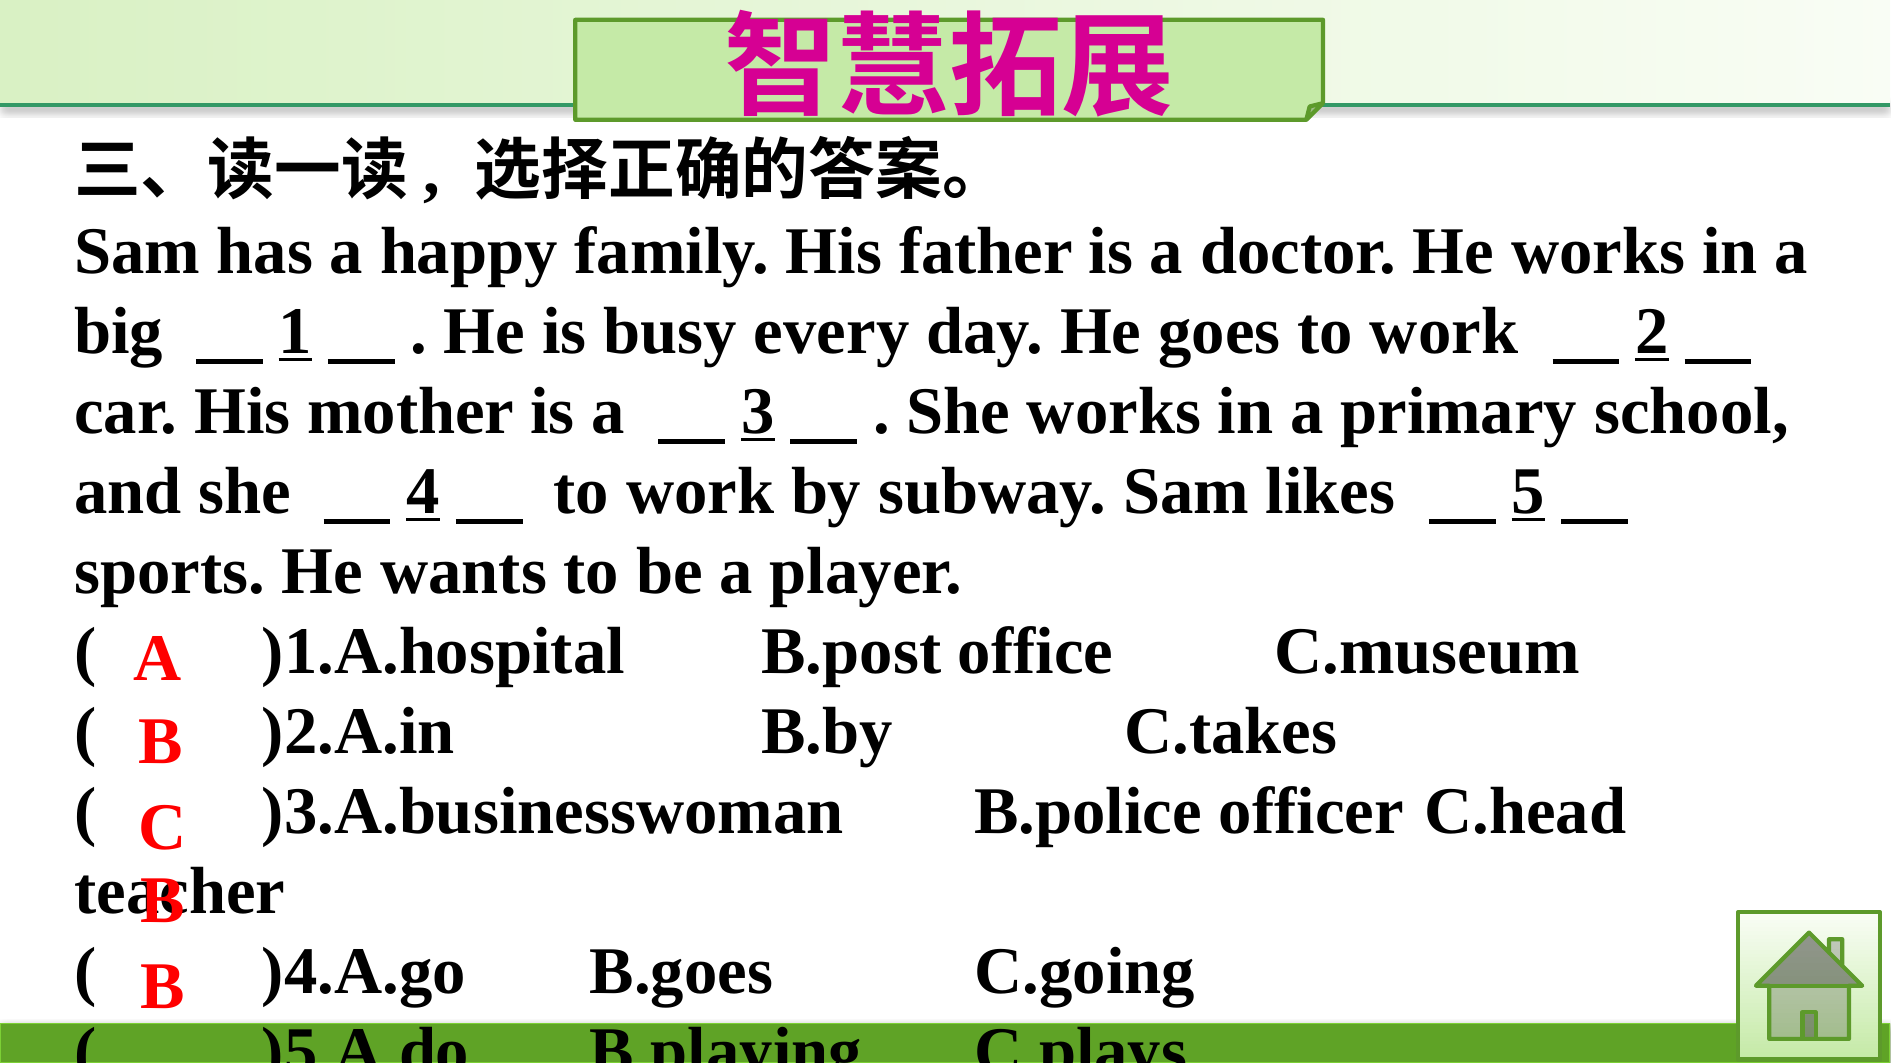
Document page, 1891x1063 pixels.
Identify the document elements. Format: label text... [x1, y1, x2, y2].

text_box 智慧拓展 [573, 17, 1326, 119]
text_box B [125, 832, 200, 918]
text_box A [118, 590, 197, 702]
text_box C [123, 759, 202, 871]
text_box B [125, 918, 200, 1030]
text_box 三、读一读, 选择正确的答案。 Sam has a happy family. His father is a doctor. He works in a big 1 . He is busy every day. He goes to work 2 car. His mother is a 3 . She works in a primary school, and she 4 to work by subway. Sam likes 5 sports. He wants to be a player. ( )1.A.hospital B.post office C.museum ( )2.A.in B.by C.takes ( )3.A.businesswoman B.police officer C.head teacher ( )4.A.go B.goes C.going ( )5.A.do B.playing C.plays [59, 119, 1833, 1063]
text_box B [123, 673, 198, 759]
